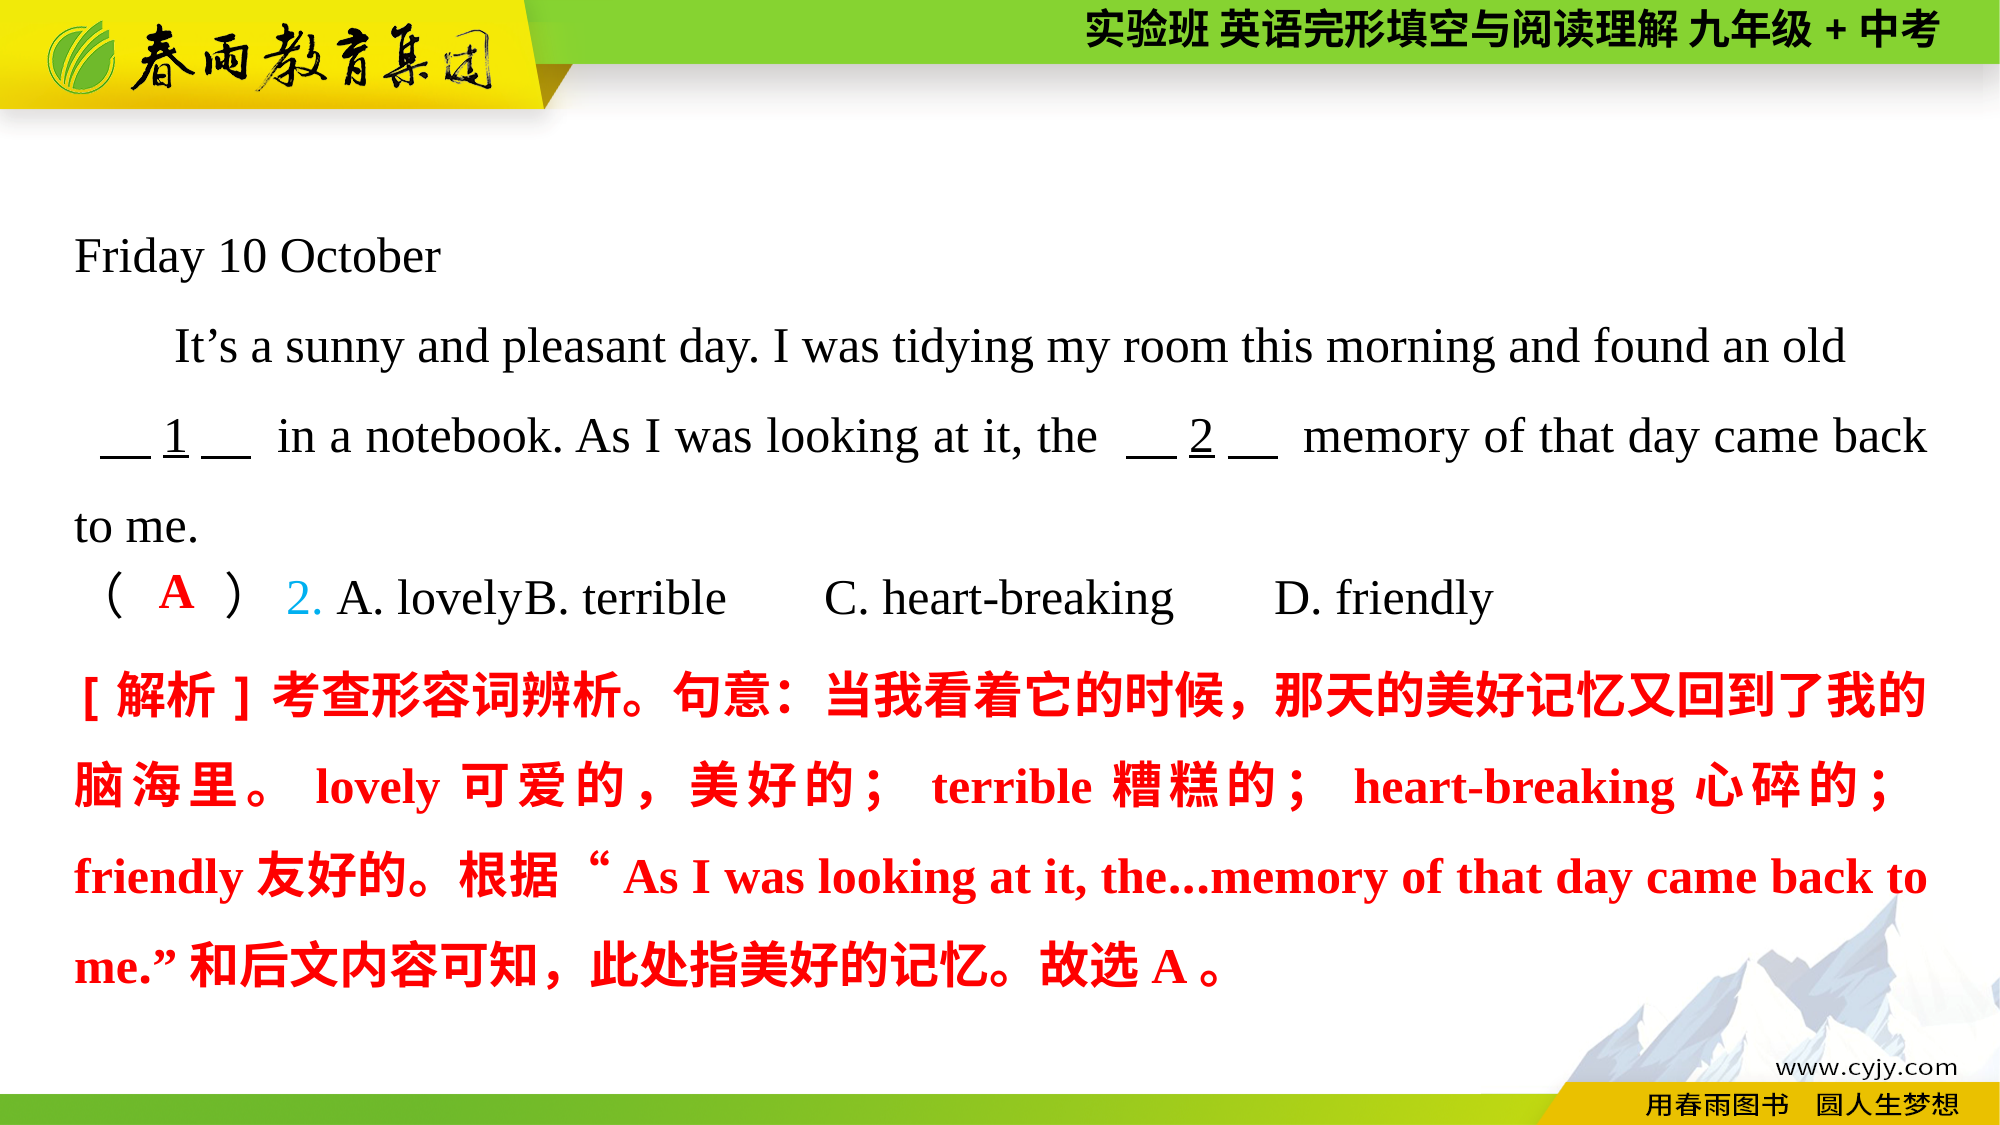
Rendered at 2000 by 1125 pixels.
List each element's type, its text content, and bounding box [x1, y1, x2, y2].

picture [0, 0, 2000, 1125]
text_box （ ）2. A. lovely B. terrible C. heart-breaking D. friendly [59, 563, 143, 626]
text_box [解析]考查形容词辨析。句意：当我看着它的时候，那天的美好记忆又回到了我的脑海里。lovely可爱的，美好的；terrible糟糕的；heart-breaking心碎的；friendly友好的。根据“As I was looking at it, the...memory of that day came back to me.”和后文内容可知，此处指美好的记忆。故选A。 [59, 626, 1944, 1002]
text_box A [143, 550, 210, 626]
list Friday 10 October It’s a sunny and pleasant day. I was tidying my room this morning and found an old 1 in a notebook. As I was looking at it, the 2 memory of that day came back to me. [59, 184, 1944, 563]
text_box （ ）2. A. lovely B. terrible C. heart-breaking D. friendly [210, 563, 1944, 626]
